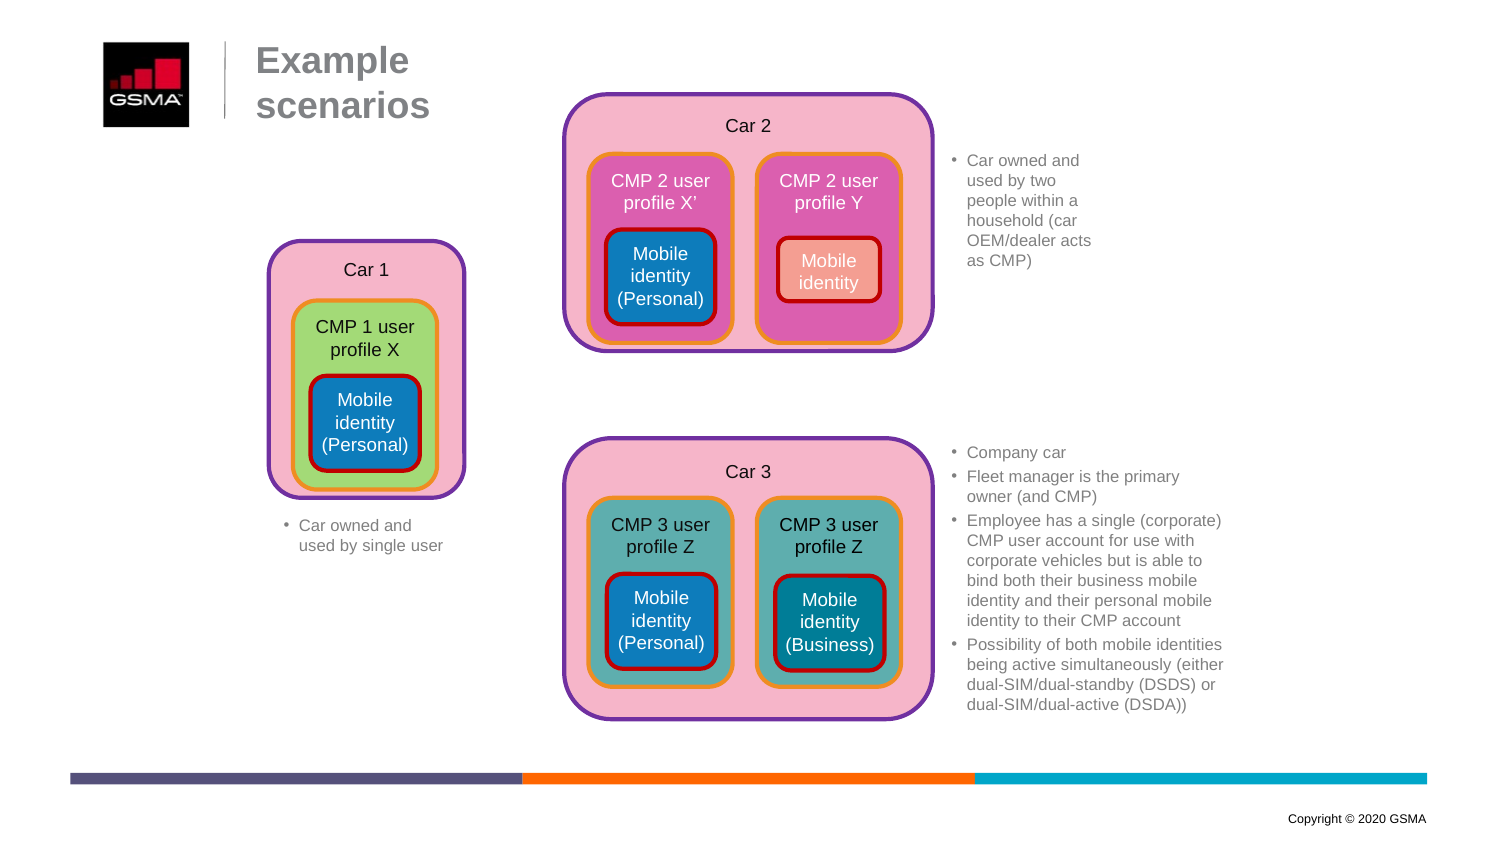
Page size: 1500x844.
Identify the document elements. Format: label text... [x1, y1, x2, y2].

text_box CMP 1 user profile X [290, 298, 440, 492]
text_box Mobile identity (Personal) [603, 227, 718, 327]
text_box CMP 2 user profile Y [754, 151, 904, 345]
text_box Car 3 [562, 436, 935, 722]
text_box Mobile identity (Personal) [604, 571, 719, 671]
text_box CMP 3 user profile Z [754, 495, 904, 689]
text_box CMP 3 user profile Z [586, 495, 735, 689]
picture [102, 41, 190, 128]
text_box Mobile identity (Personal) [308, 373, 422, 473]
text_box CMP 2 user profile X’ [586, 151, 735, 345]
text_box Car owned and used by single user [268, 507, 465, 563]
text_box Mobile identity [776, 235, 883, 304]
text_box Mobile identity (Business) [773, 573, 887, 673]
text_box Car 1 [266, 238, 467, 500]
title Example scenarios [240, 70, 512, 134]
text_box Company car Fleet manager is the primary owner (and CMP) Employee has a single (corporate) CMP user account for use with corporate vehicles but is able to bind both their business mobile identity and their personal mobile identity to their CMP account Possibility of both mobile identities being active simultaneously (either dual-SIM/dual-standby (DSDS) or dual-SIM/dual-active (DSDA)) [936, 434, 1245, 722]
text_box Car owned and used by two people within a household (car OEM/dealer acts as CMP) [936, 142, 1122, 277]
text_box Car 2 [562, 92, 935, 354]
